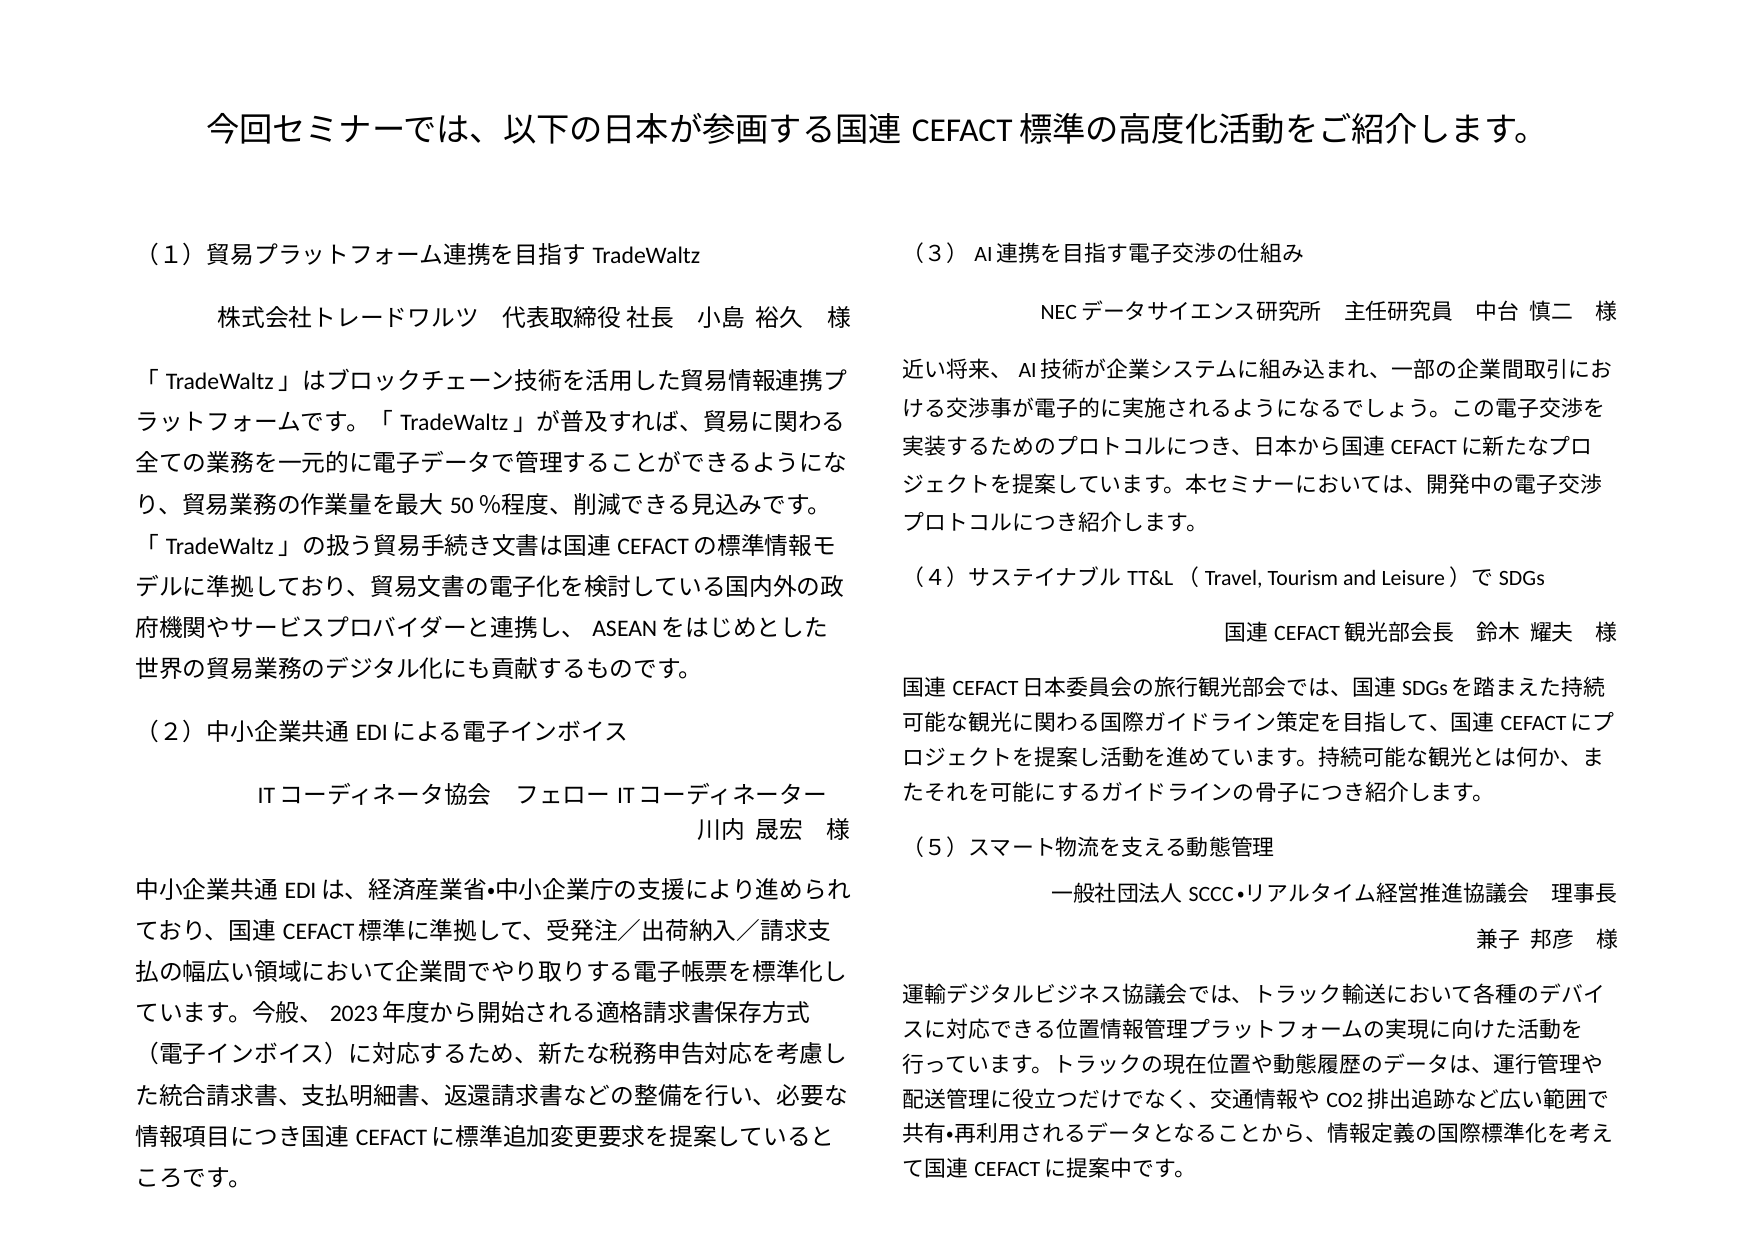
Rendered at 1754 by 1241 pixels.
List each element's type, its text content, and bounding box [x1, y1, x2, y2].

list （１）貿易プラットフォーム連携を目指すTradeWaltz 株式会社トレードワルツ 代表取締役 社長 小島 裕久 様 「TradeWaltz」はブロックチェーン技術を活用した貿易情報連携プラットフォームです。「TradeWaltz」が普及すれば、貿易に関わる全ての業務を一元的に電子データで管理することができるようになり、貿易業務の作業量を最大50％程度、削減できる見込みです。「TradeWaltz」の扱う貿易手続き文書は国連CEFACTの標準情報モデルに準拠しており、貿易文書の電子化を検討している国内外の政府機関やサービスプロバイダーと連携し、ASEANをはじめとした世界の貿易業務のデジタル化にも貢献するものです。 （２）中小企業共通EDIによる電子インボイス ITコーディネータ協会 フェローITコーディネーター 川内 晟宏 様 中小企業共通EDIは、経済産業省・中小企業庁の支援により進められており、国連CEFACT標準に準拠して、受発注／出荷納入／請求支払の幅広い領域において企業間でやり取りする電子帳票を標準化しています。今般、2023年度から開始される適格請求書保存方式（電子インボイス）に対応するため、新たな税務申告対応を考慮した統合請求書、支払明細書、返還請求書などの整備を行い、必要な情報項目につき国連CEFACTに標準追加変更要求を提案しているところです。 [120, 222, 866, 1203]
title 今回セミナーでは、以下の日本が参画する国連CEFACT標準の高度化活動をご紹介します。 [120, 66, 1634, 192]
list （３）AI連携を目指す電子交渉の仕組み NECデータサイエンス研究所 主任研究員 中台 慎二 様 近い将来、AI技術が企業システムに組み込まれ、一部の企業間取引における交渉事が電子的に実施されるようになるでしょう。この電子交渉を実装するためのプロトコルにつき、日本から国連CEFACTに新たなプロジェクトを提案しています。本セミナーにおいては、開発中の電子交渉プロトコルにつき紹介します。 （４）サステイナブルTT&L（Travel, Tourism and Leisure）でSDGs 国連CEFACT観光部会長 鈴木 耀夫 様 国連CEFACT日本委員会の旅行観光部会では、国連SDGsを踏まえた持続可能な観光に関わる国際ガイドライン策定を目指して、国連CEFACTにプロジェクトを提案し活動を進めています。持続可能な観光とは何か、またそれを可能にするガイドラインの骨子につき紹介します。 （５）スマート物流を支える動態管理 一般社団法人SCCC・リアルタイム経営推進協議会 理事長 兼子 邦彦 様 運輸デジタルビジネス協議会では、トラック輸送において各種のデバイスに対応できる位置情報管理プラットフォームの実現に向けた活動を行っています。トラックの現在位置や動態履歴のデータは、運行管理や配送管理に役立つだけでなく、交通情報やCO2排出追跡など広い範囲で共有・再利用されるデータとなることから、情報定義の国際標準化を考えて国連CEFACTに提案中です。 [887, 222, 1634, 1203]
